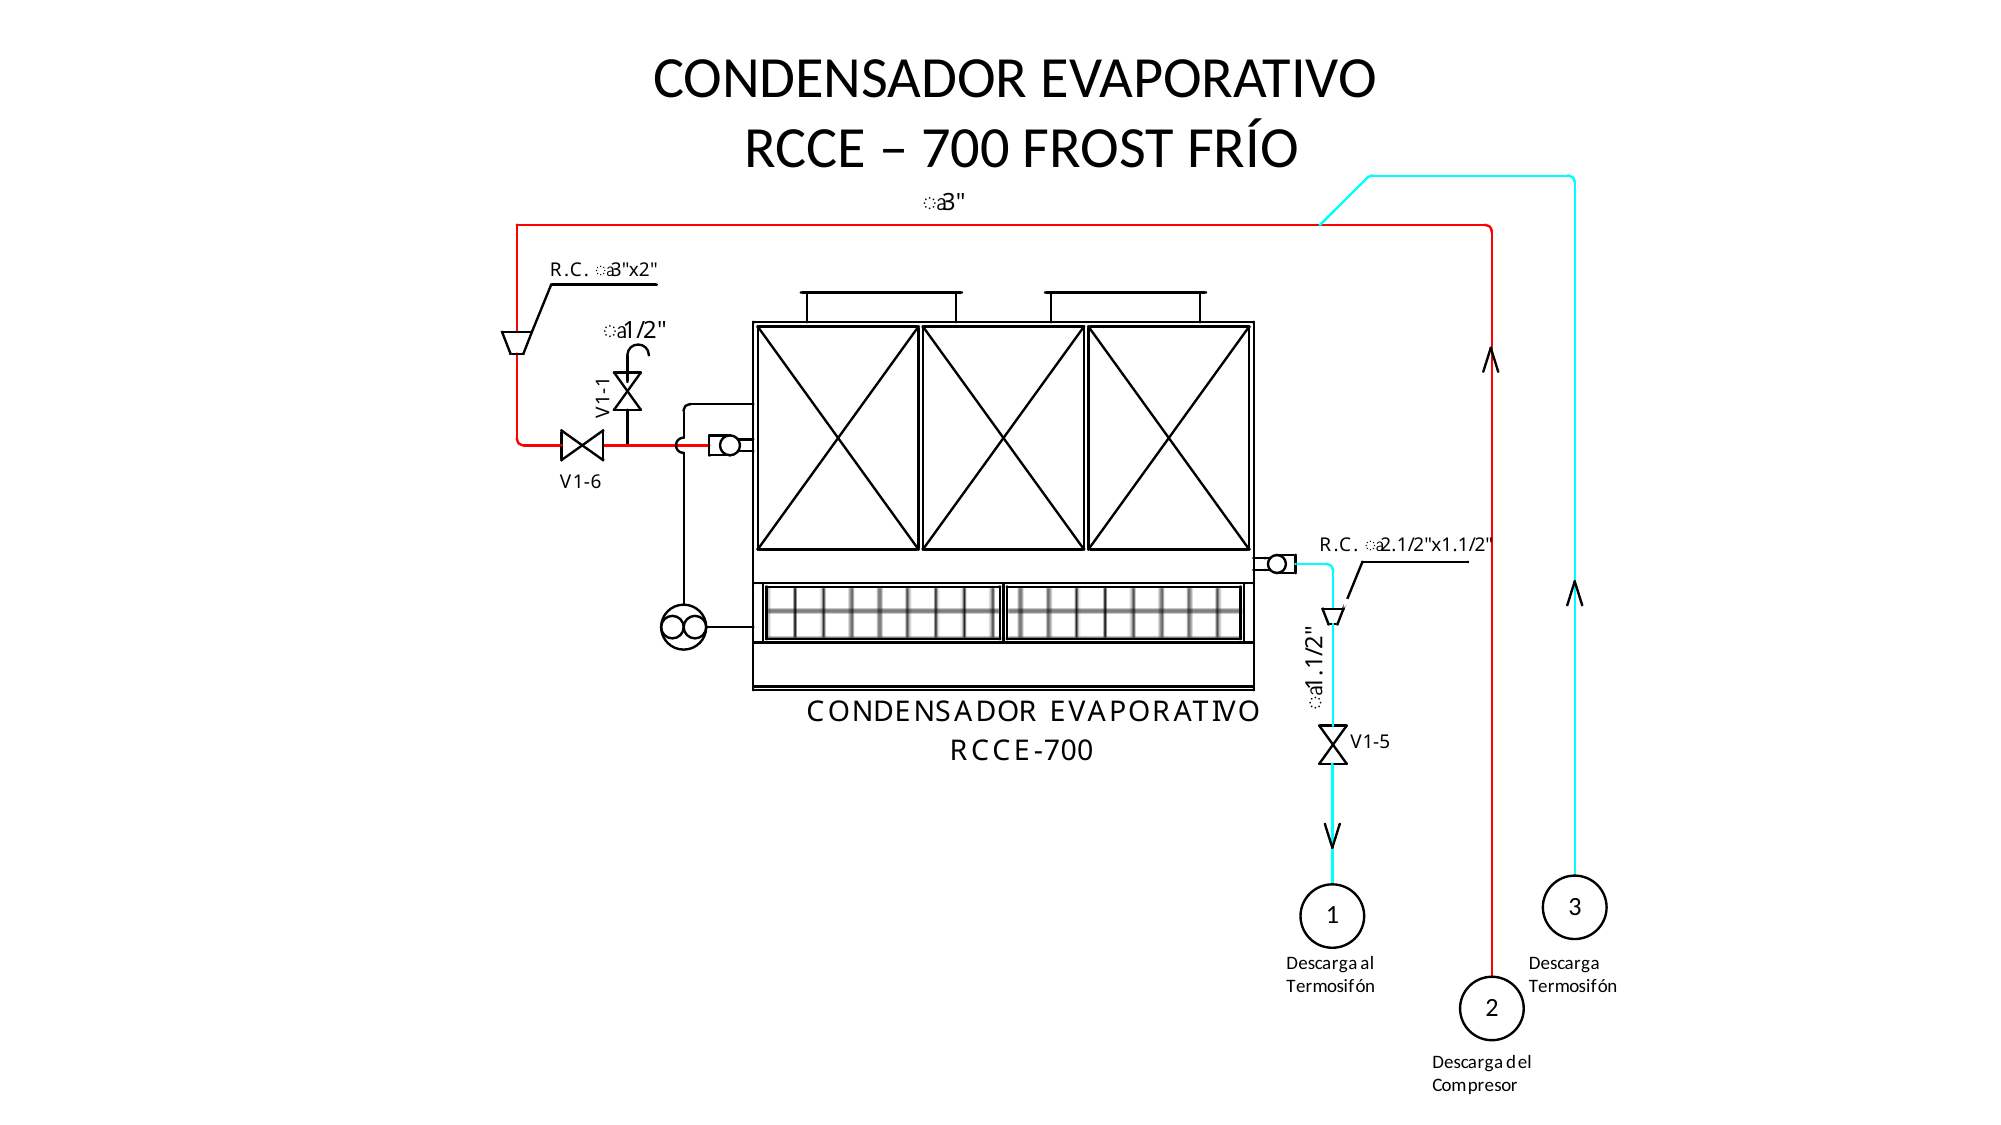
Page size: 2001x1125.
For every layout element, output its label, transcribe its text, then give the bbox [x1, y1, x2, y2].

text_box CONDENSADOR EVAPORATIVO RCCE – 700 FROST FRÍO [429, 31, 1614, 187]
picture [497, 170, 1627, 1107]
